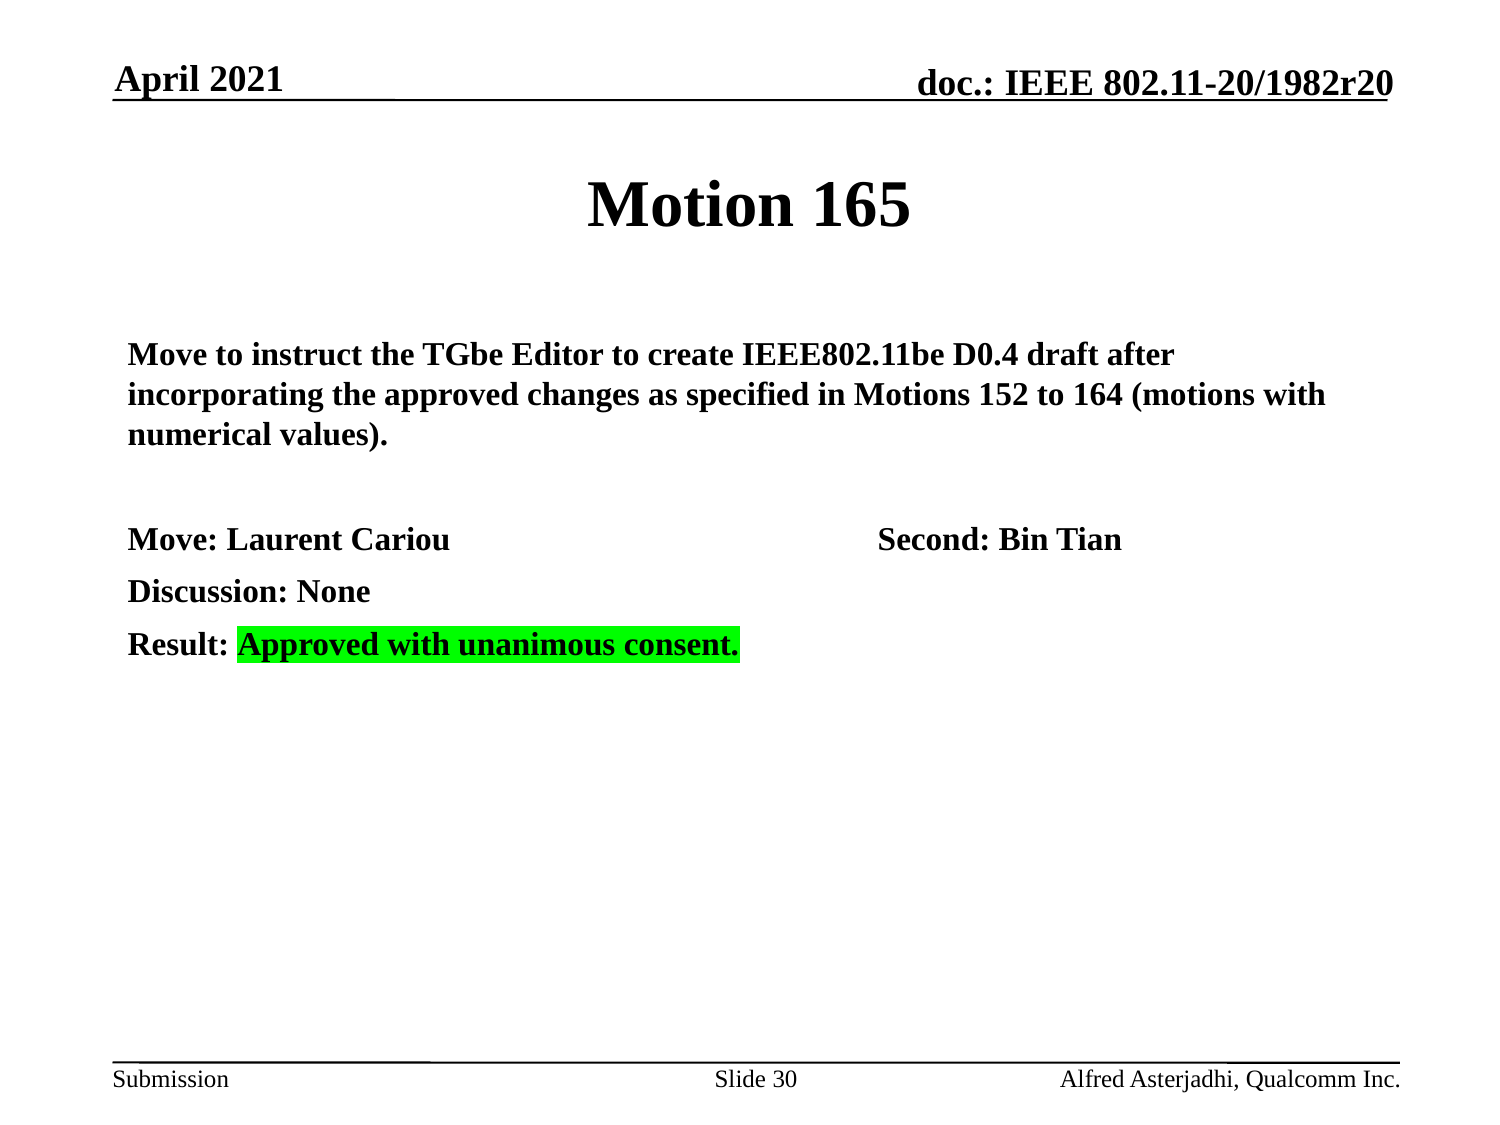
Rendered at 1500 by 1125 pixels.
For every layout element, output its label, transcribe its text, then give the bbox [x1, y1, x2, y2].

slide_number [114, 54, 423, 100]
slide_number Slide 30 [712, 1061, 800, 1123]
footer Alfred Asterjadhi, Qualcomm Inc. [878, 1061, 1402, 1093]
list Move to instruct the TGbe Editor to create IEEE802.11be D0.4 draft after incorporating the approved changes as specified in Motions 152 to 164 (motions with numerical values). Move: Laurent Cariou Second: Bin Tian Discussion: None Result: Approved with unanimous consent. [112, 324, 1388, 1000]
title Motion 165 [112, 112, 1388, 288]
